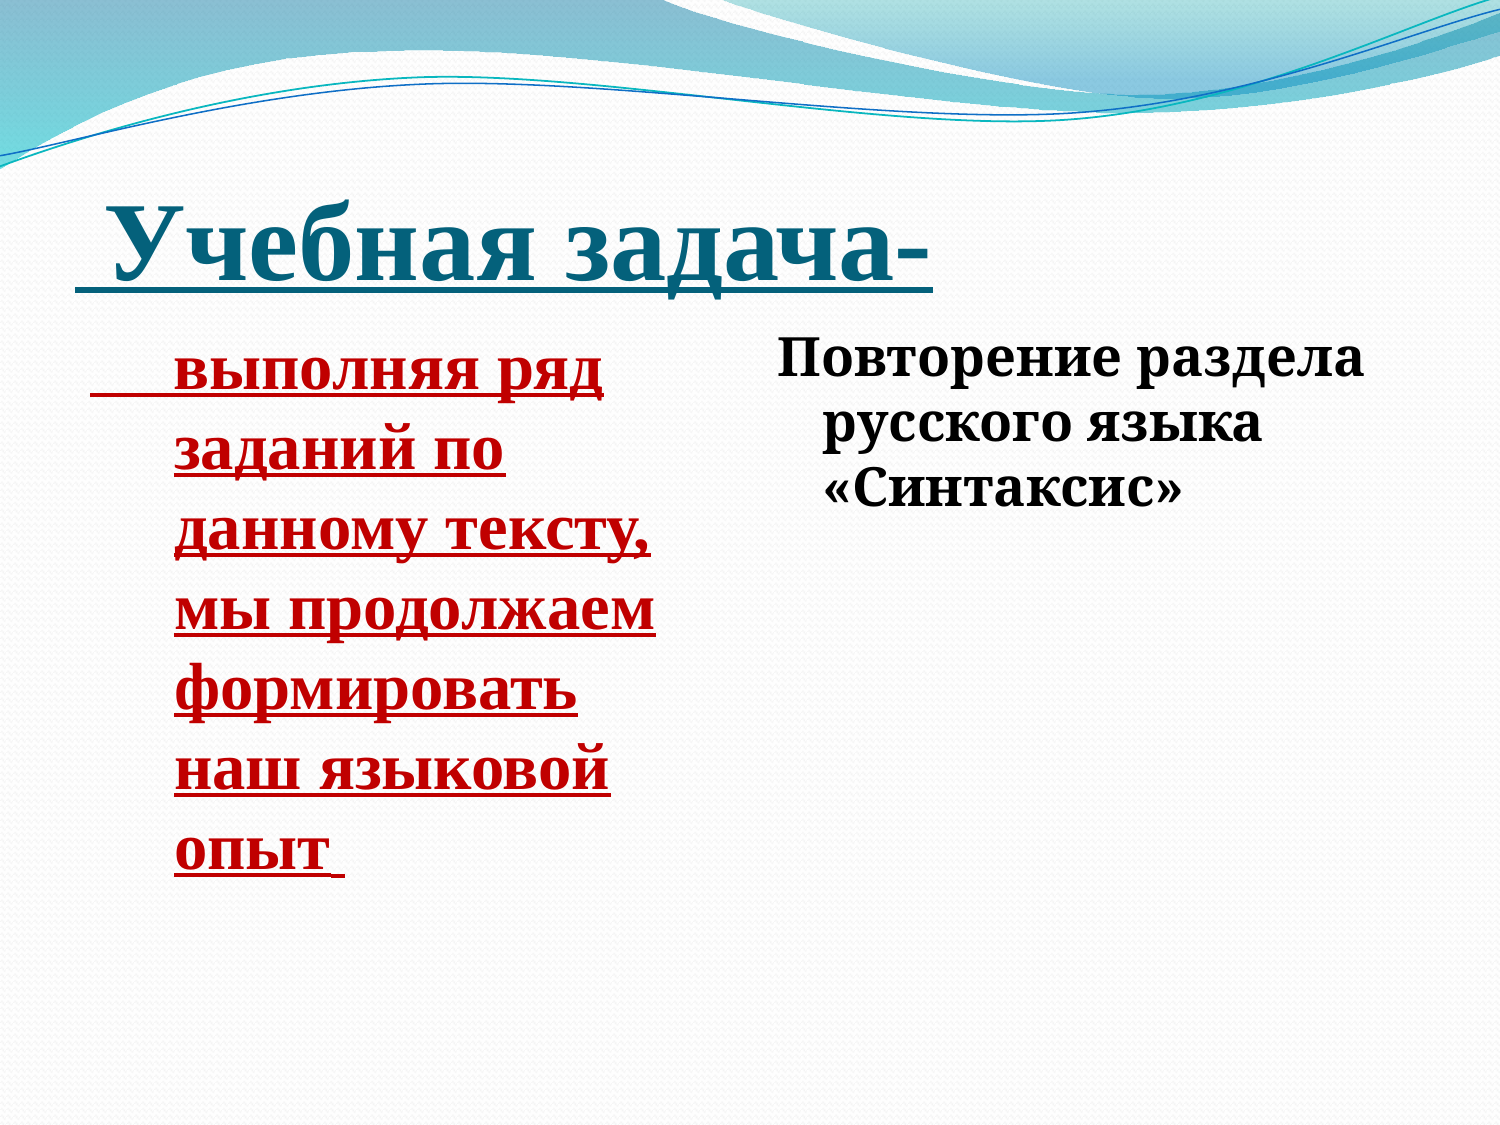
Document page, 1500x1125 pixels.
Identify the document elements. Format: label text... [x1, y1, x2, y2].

list Повторение раздела русского языка «Синтаксис» [762, 314, 1425, 1043]
list выполняя ряд заданий по данному тексту, мы продолжаем формировать наш языковой опыт [75, 314, 738, 1043]
title Учебная задача- [75, 115, 1425, 303]
